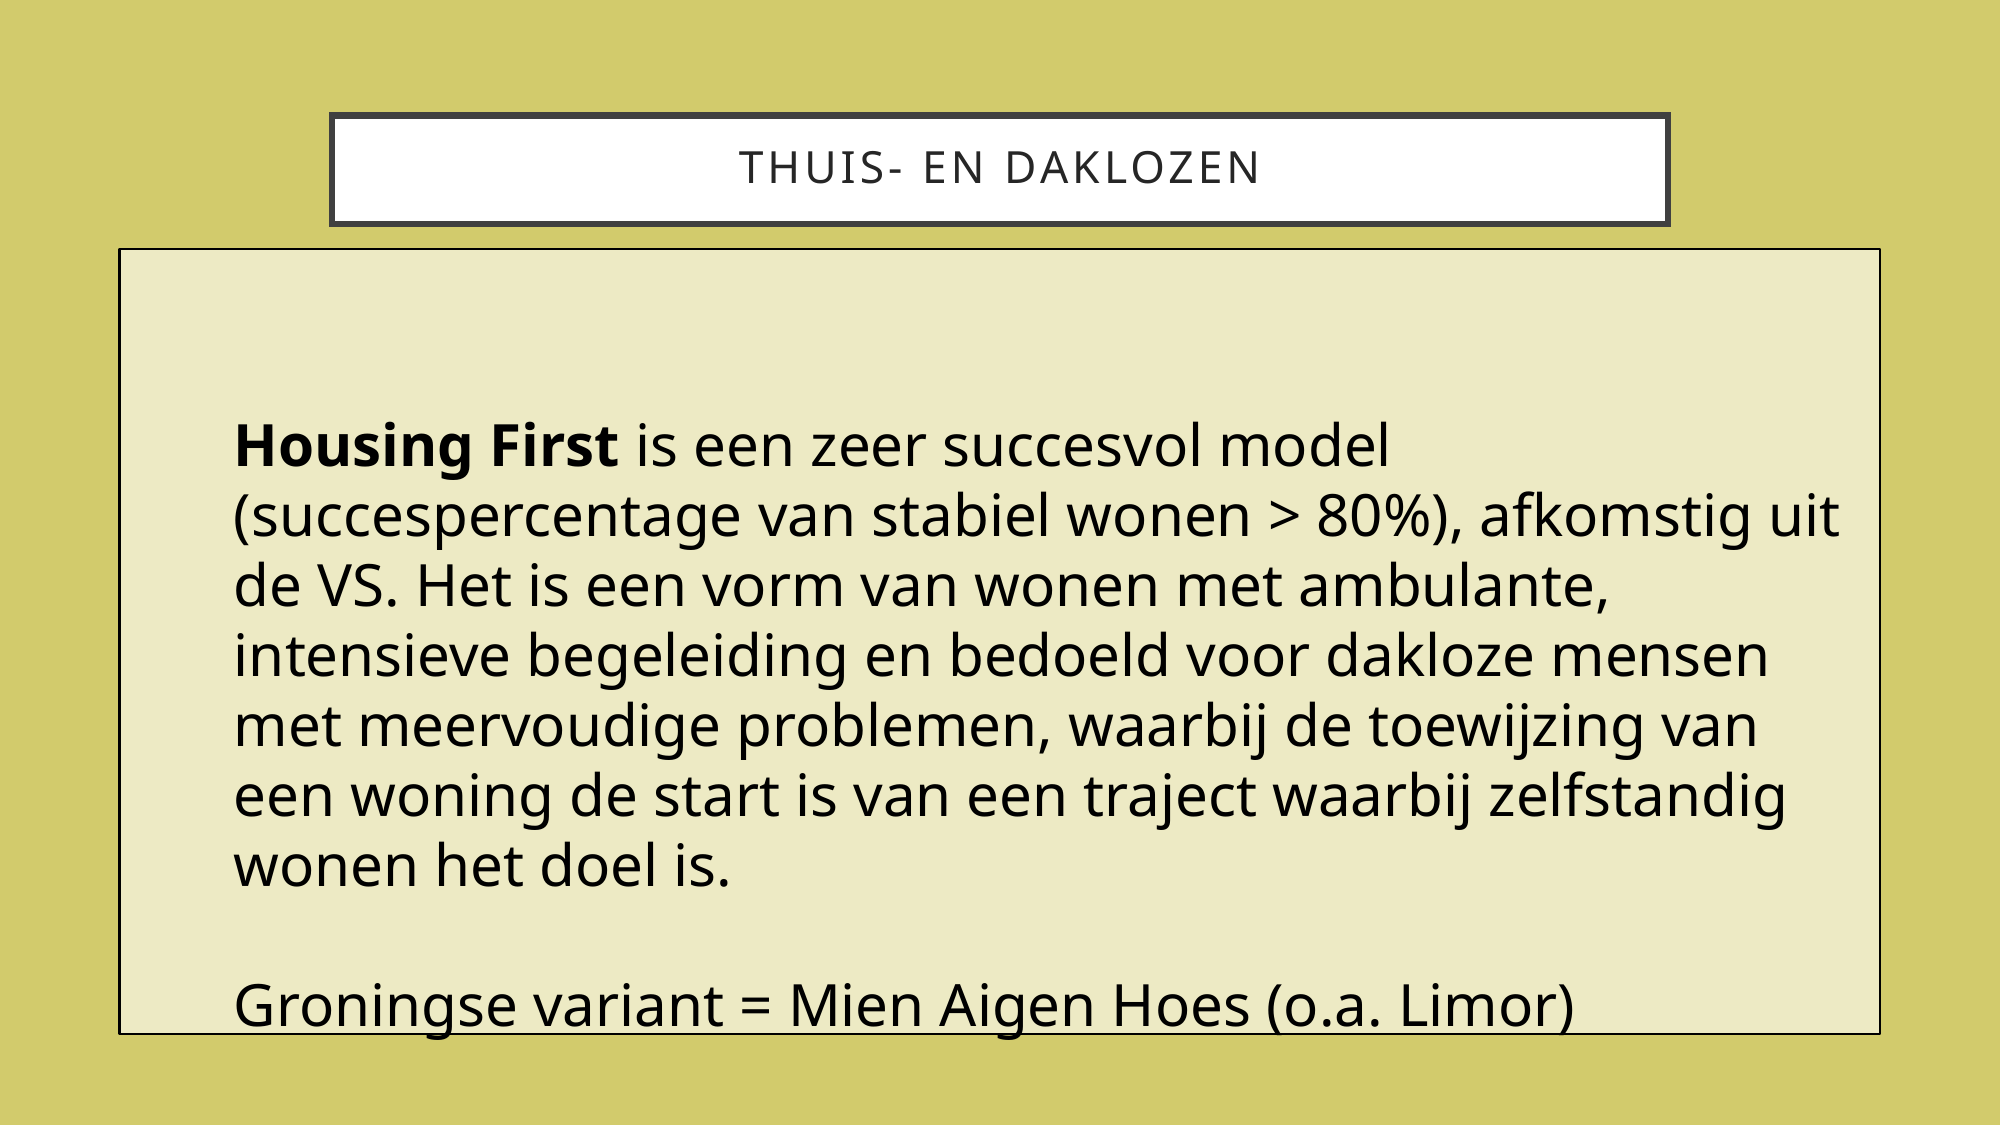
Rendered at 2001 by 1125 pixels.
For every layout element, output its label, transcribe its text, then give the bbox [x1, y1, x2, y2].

text_box [118, 248, 1881, 1035]
text_box Housing First is een zeer succesvol model (succespercentage van stabiel wonen > 80%), afkomstig uit de VS. Het is een vorm van wonen met ambulante, intensieve begeleiding en bedoeld voor dakloze mensen met meervoudige problemen, waarbij de toewijzing van een woning de start is van een traject waarbij zelfstandig wonen het doel is. Groningse variant = Mien Aigen Hoes (o.a. Limor) [219, 400, 1856, 1046]
title Thuis- en daklozen [329, 112, 1671, 227]
